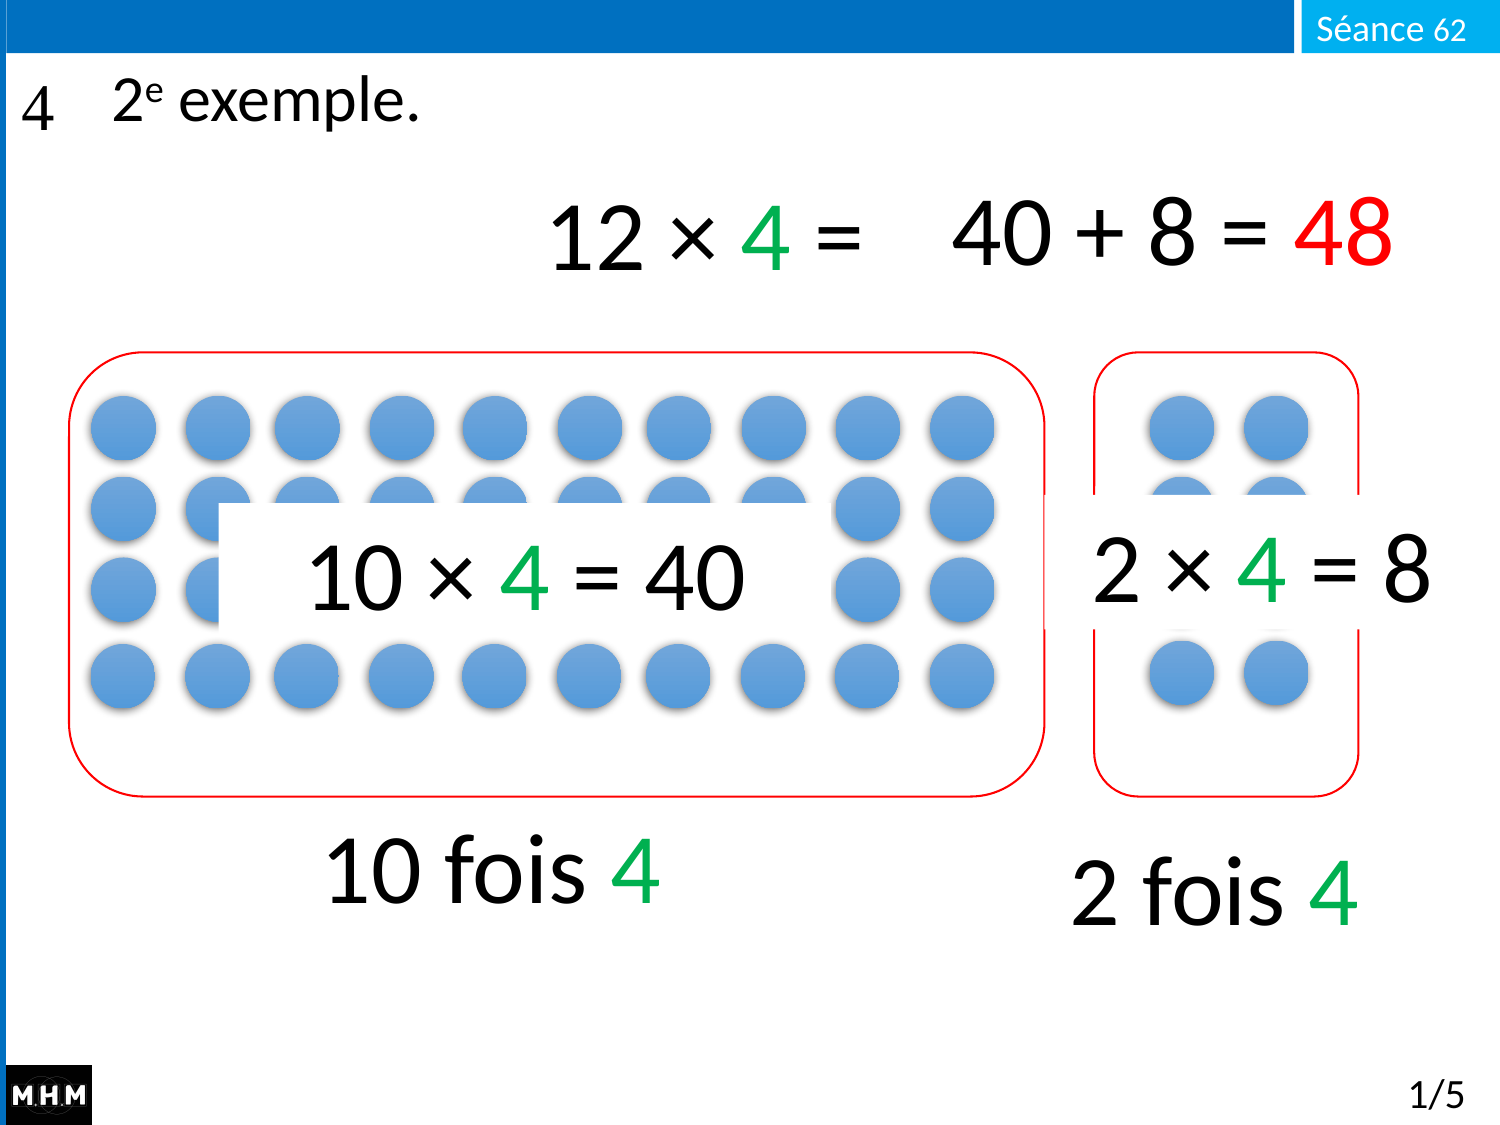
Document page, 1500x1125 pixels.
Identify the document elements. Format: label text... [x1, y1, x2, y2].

text_box 2 fois 4 [1049, 817, 1402, 953]
text_box [185, 643, 250, 709]
text_box [462, 643, 527, 709]
text_box [67, 351, 1046, 798]
text_box [1244, 640, 1309, 705]
text_box 12 × 4 = … [15, 163, 1485, 298]
text_box [740, 643, 806, 709]
text_box 40 + 8 = 48 [867, 158, 1480, 293]
text_box [369, 643, 434, 709]
text_box [1093, 630, 1360, 798]
text_box [929, 643, 995, 709]
text_box 10 × 4 = 40 [218, 503, 831, 638]
text_box [90, 643, 156, 709]
list 1/5 [1373, 1064, 1500, 1125]
text_box [646, 643, 711, 709]
text_box 10 fois 4 [274, 798, 731, 932]
text_box [274, 643, 339, 709]
text_box [1149, 640, 1214, 705]
picture [6, 1065, 92, 1125]
text_box [1093, 351, 1360, 494]
text_box [557, 643, 622, 709]
text_box 2 × 4 = 8 [1044, 494, 1480, 630]
text_box [834, 643, 900, 709]
title 2e exemple. [96, 57, 1391, 144]
